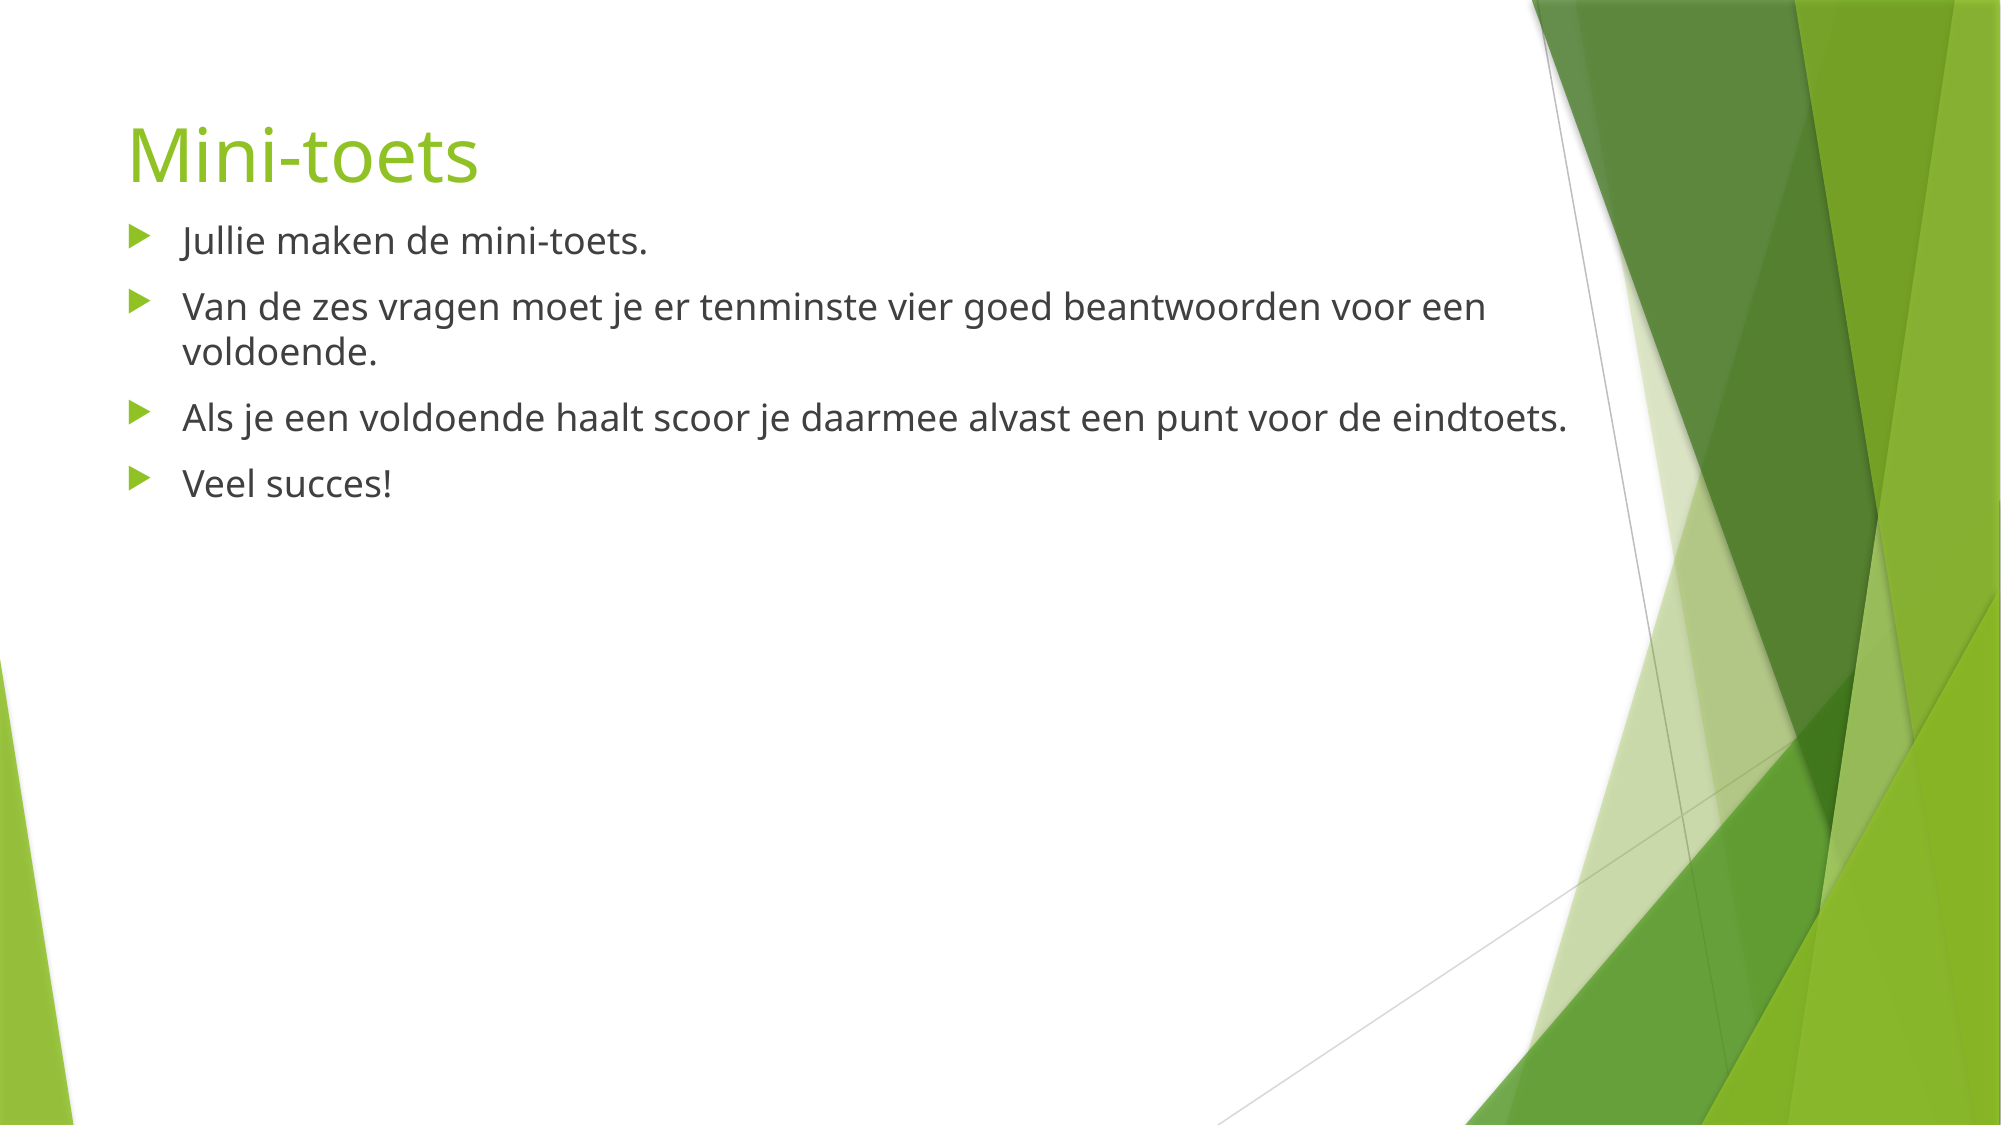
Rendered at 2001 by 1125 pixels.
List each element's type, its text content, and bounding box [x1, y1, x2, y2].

title Mini-toets [111, 99, 1522, 210]
list Jullie maken de mini-toets. Van de zes vragen moet je er tenminste vier goed beantwoorden voor een voldoende. Als je een voldoende haalt scoor je daarmee alvast een punt voor de eindtoets. Veel succes! [111, 210, 1633, 992]
